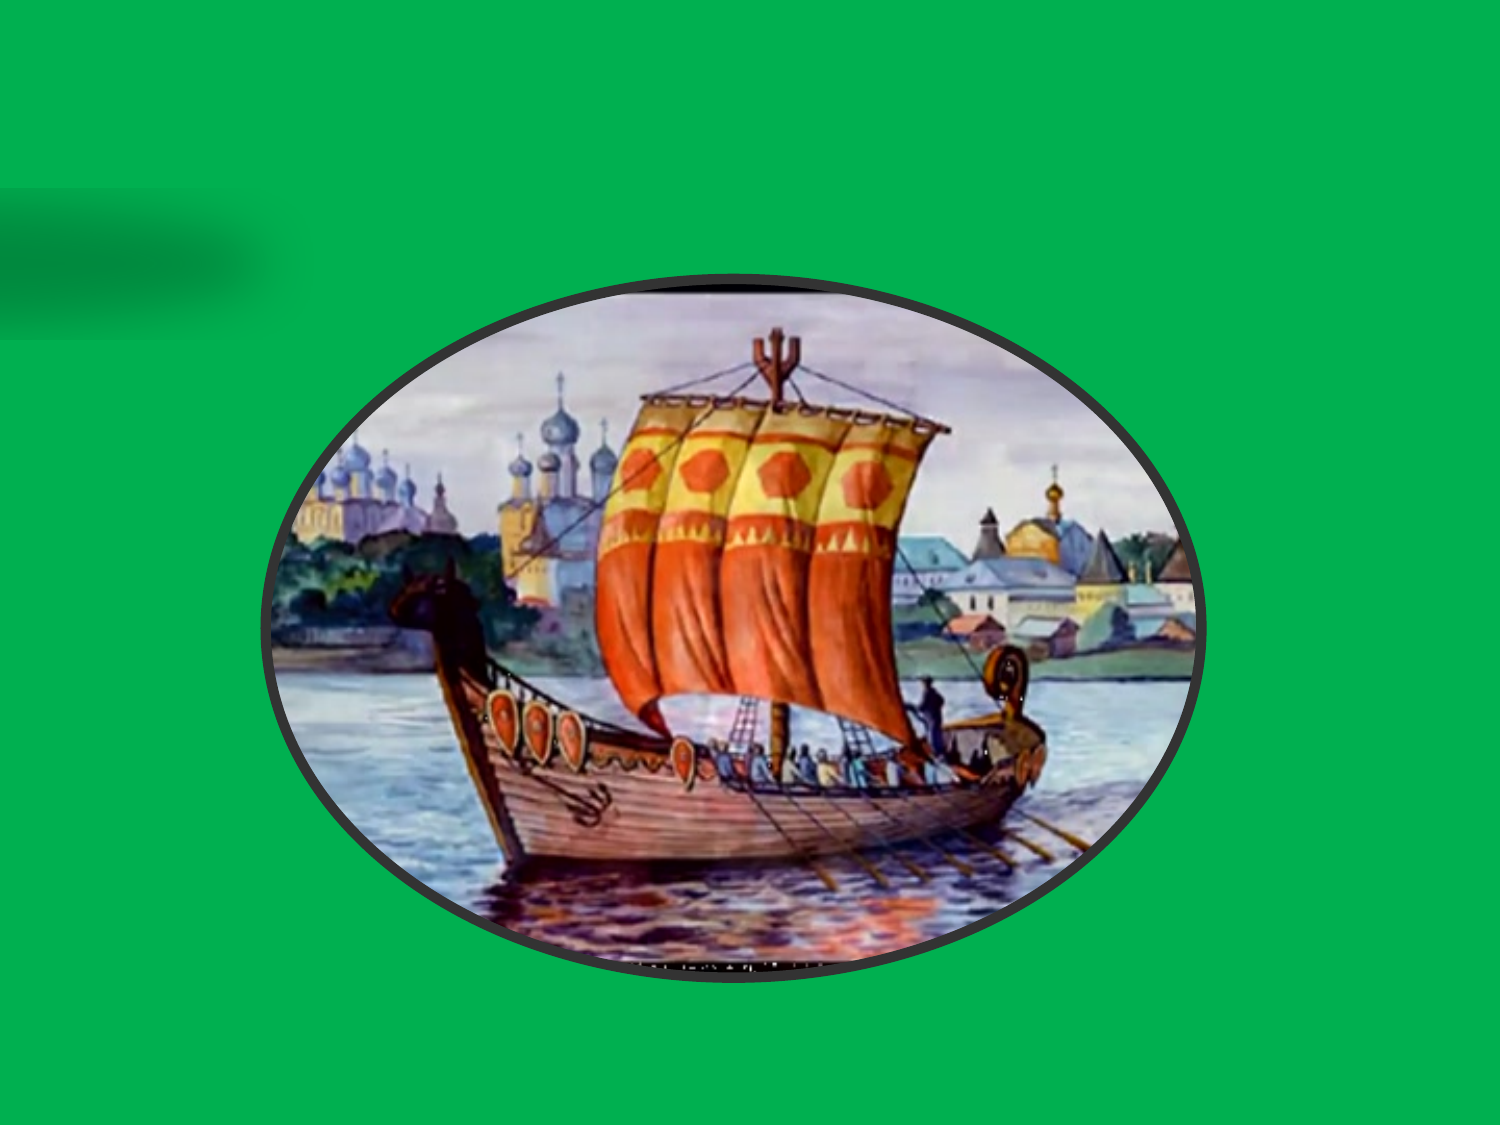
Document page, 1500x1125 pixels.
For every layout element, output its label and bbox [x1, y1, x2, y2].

list [265, 278, 1202, 978]
